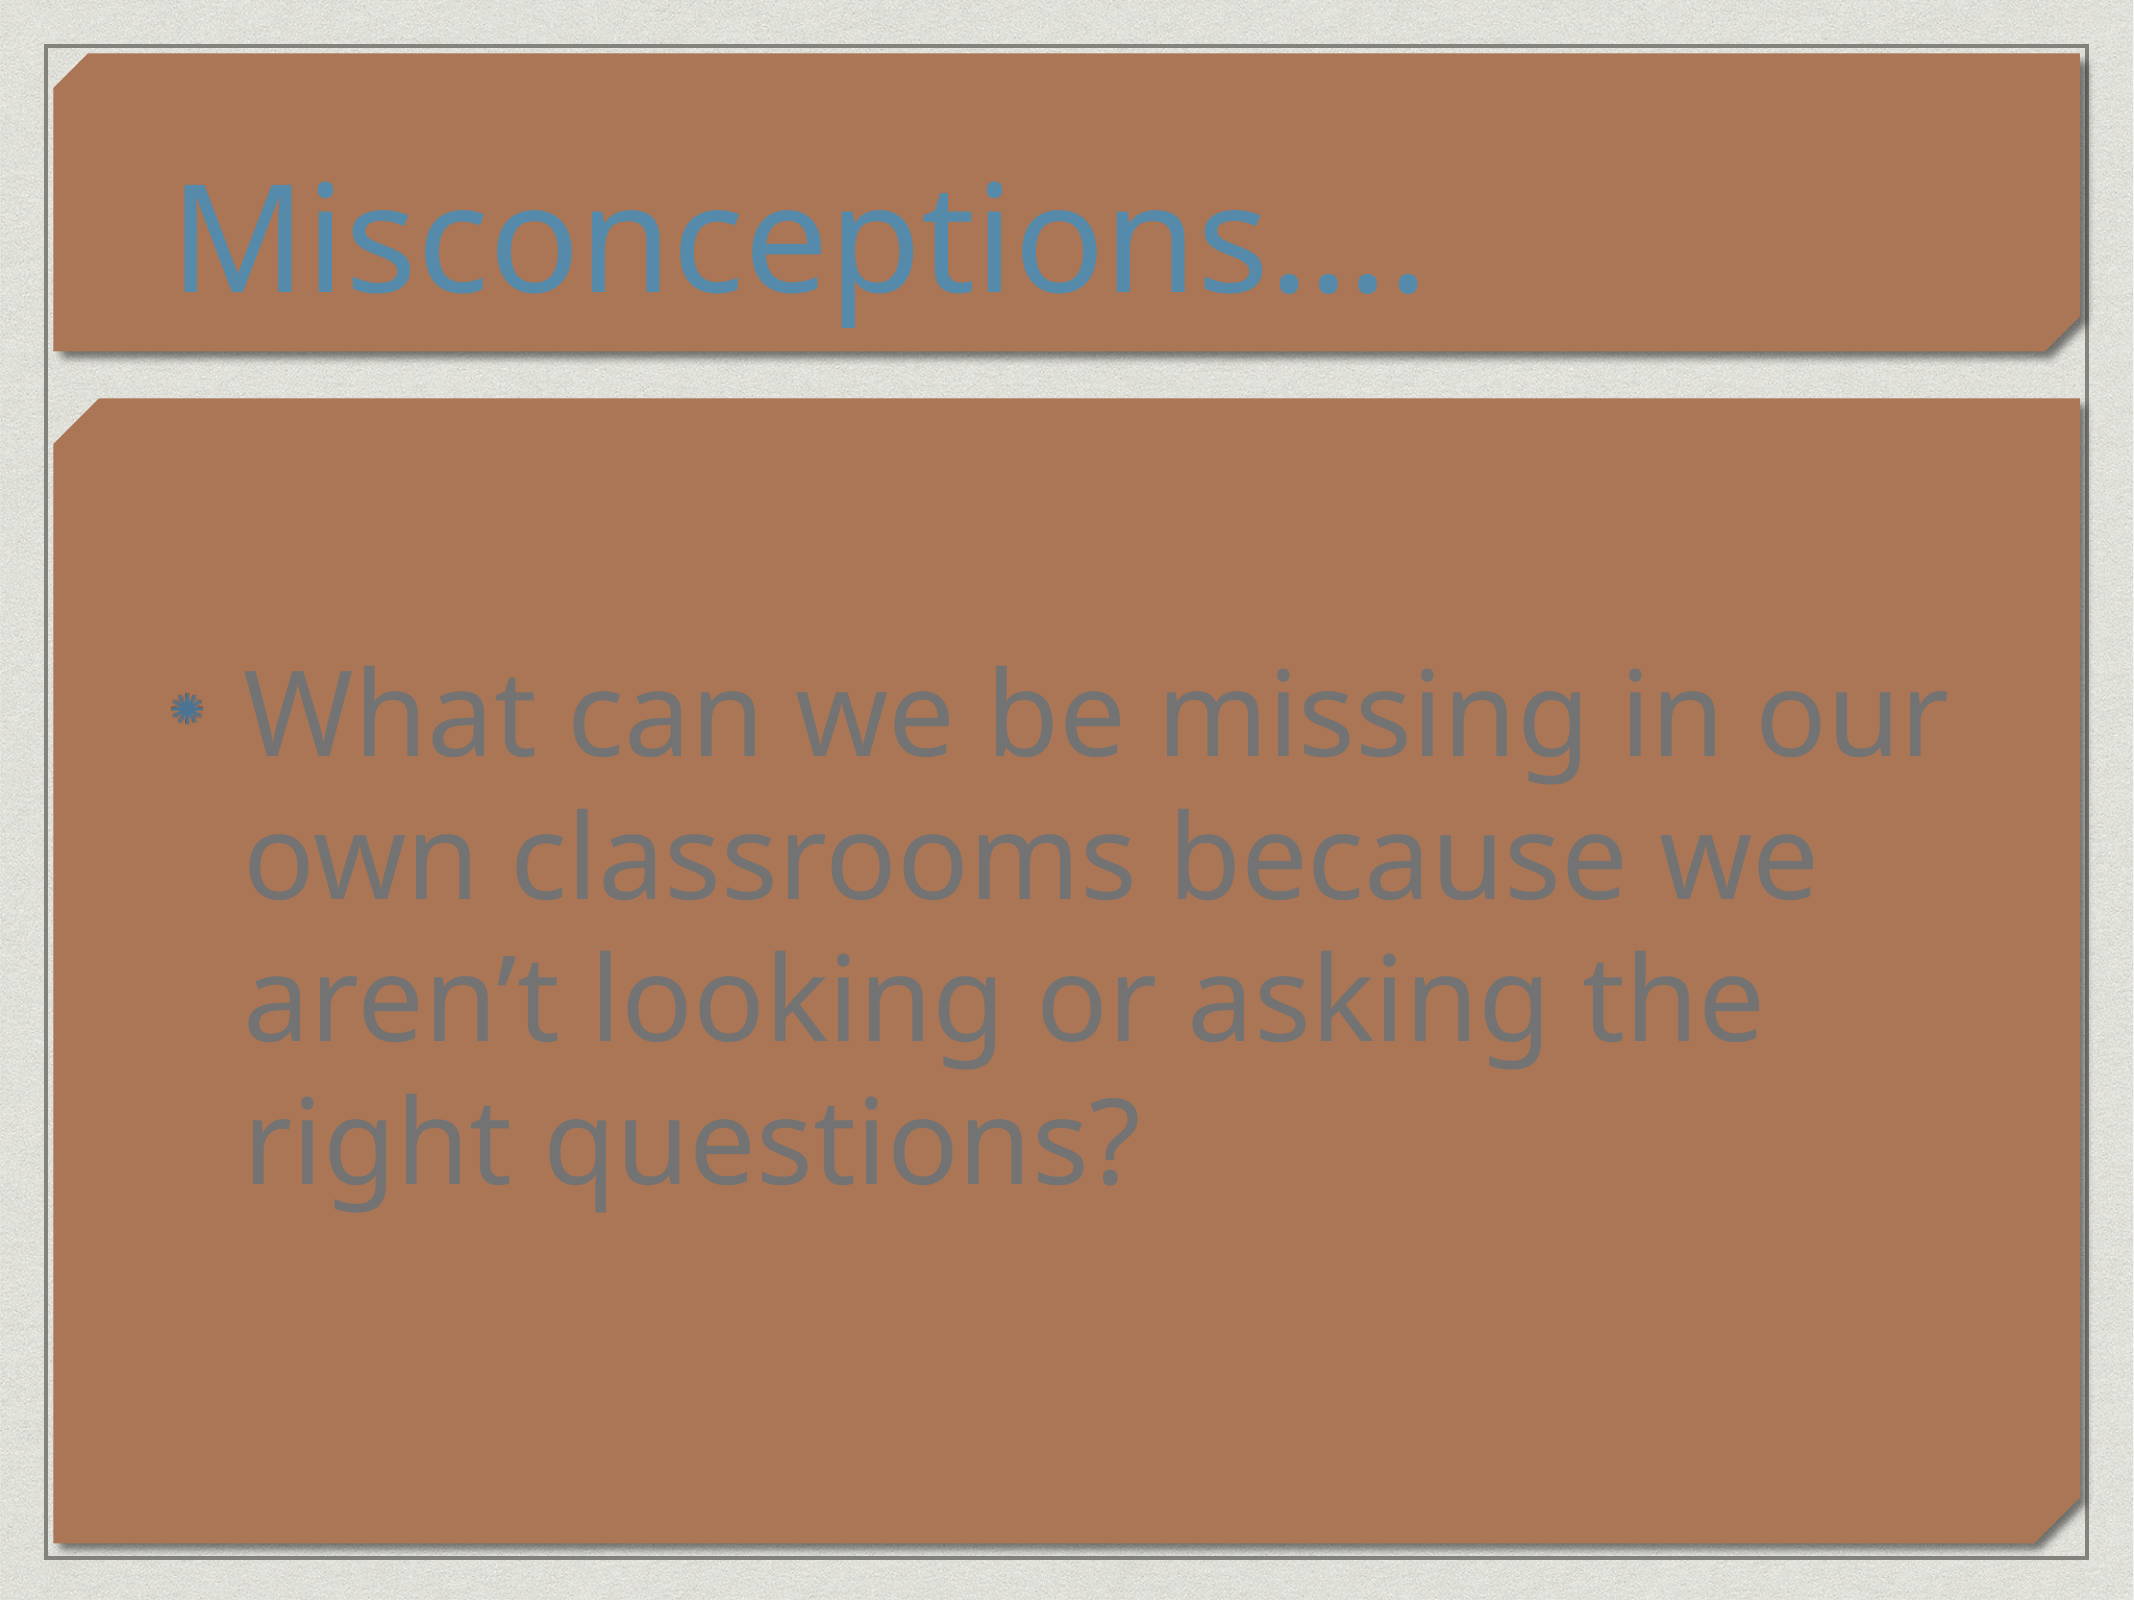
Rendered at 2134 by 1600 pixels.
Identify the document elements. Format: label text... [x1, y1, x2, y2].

title Misconceptions…. [170, 43, 1963, 445]
picture [0, 0, 2134, 1600]
list What can we be missing in our own classrooms because we aren’t looking or asking the right questions? [170, 453, 1963, 1393]
